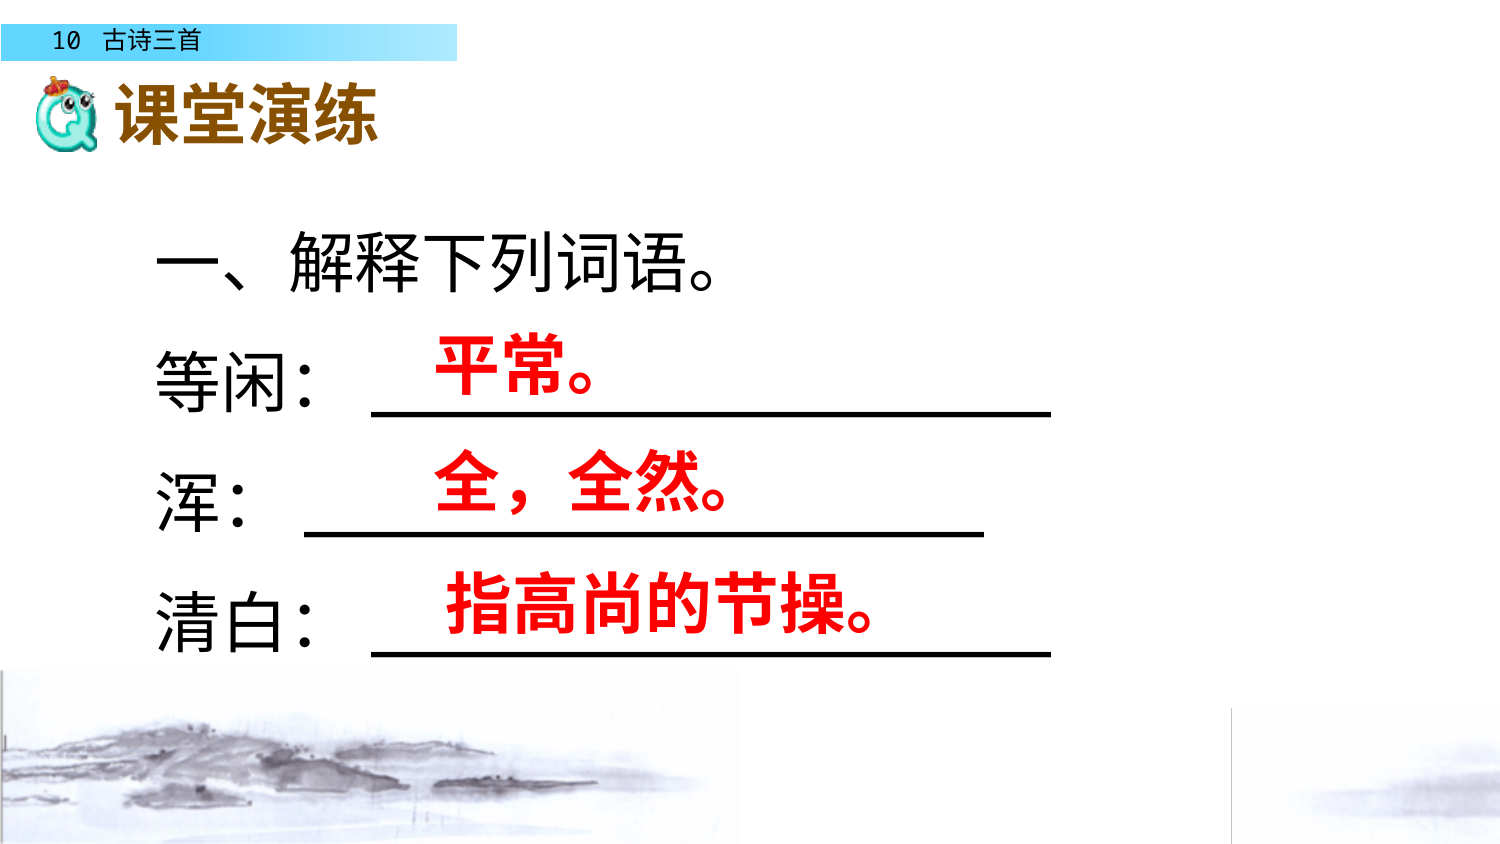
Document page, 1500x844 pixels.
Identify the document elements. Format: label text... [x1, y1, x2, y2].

text_box 全，全然。 [419, 432, 980, 527]
text_box 课堂演练 [102, 67, 432, 159]
text_box 平常。 [418, 315, 979, 411]
text_box 一、解释下列词语。 等闲：_________________ 浑：_________________ 清白：_________________ [140, 173, 1066, 669]
picture [36, 75, 98, 152]
text_box 指高尚的节操。 [430, 555, 992, 650]
picture [1230, 708, 1500, 844]
picture [0, 670, 739, 844]
